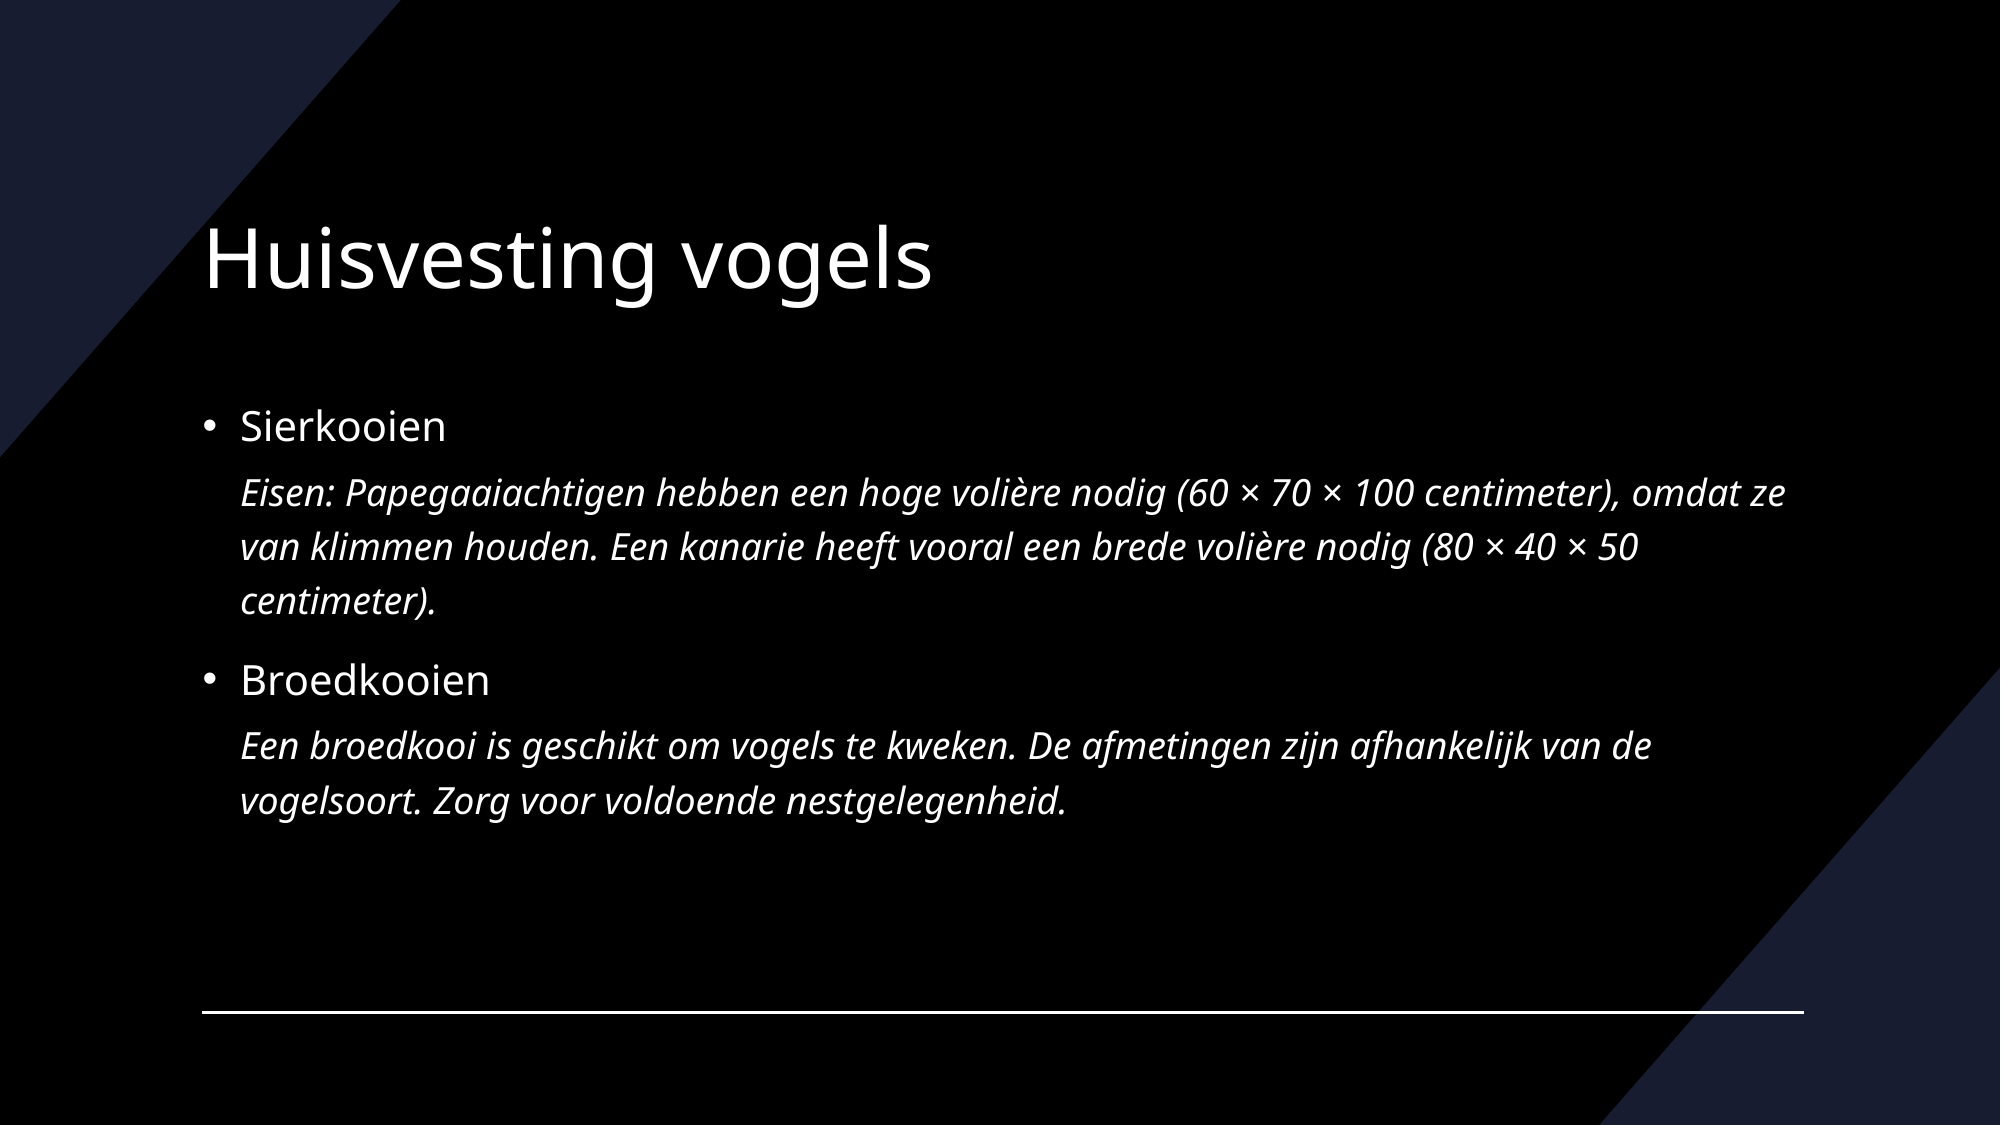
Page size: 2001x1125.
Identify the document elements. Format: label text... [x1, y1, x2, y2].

title Huisvesting vogels [187, 143, 1813, 367]
list Sierkooien Eisen: Papegaaiachtigen hebben een hoge volière nodig (60 × 70 × 100 centimeter), omdat ze van klimmen houden. Een kanarie heeft vooral een brede volière nodig (80 × 40 × 50 centimeter). Broedkooien Een broedkooi is geschikt om vogels te kweken. De afmetingen zijn afhankelijk van de vogelsoort. Zorg voor voldoende nestgelegenheid. [187, 382, 1813, 968]
